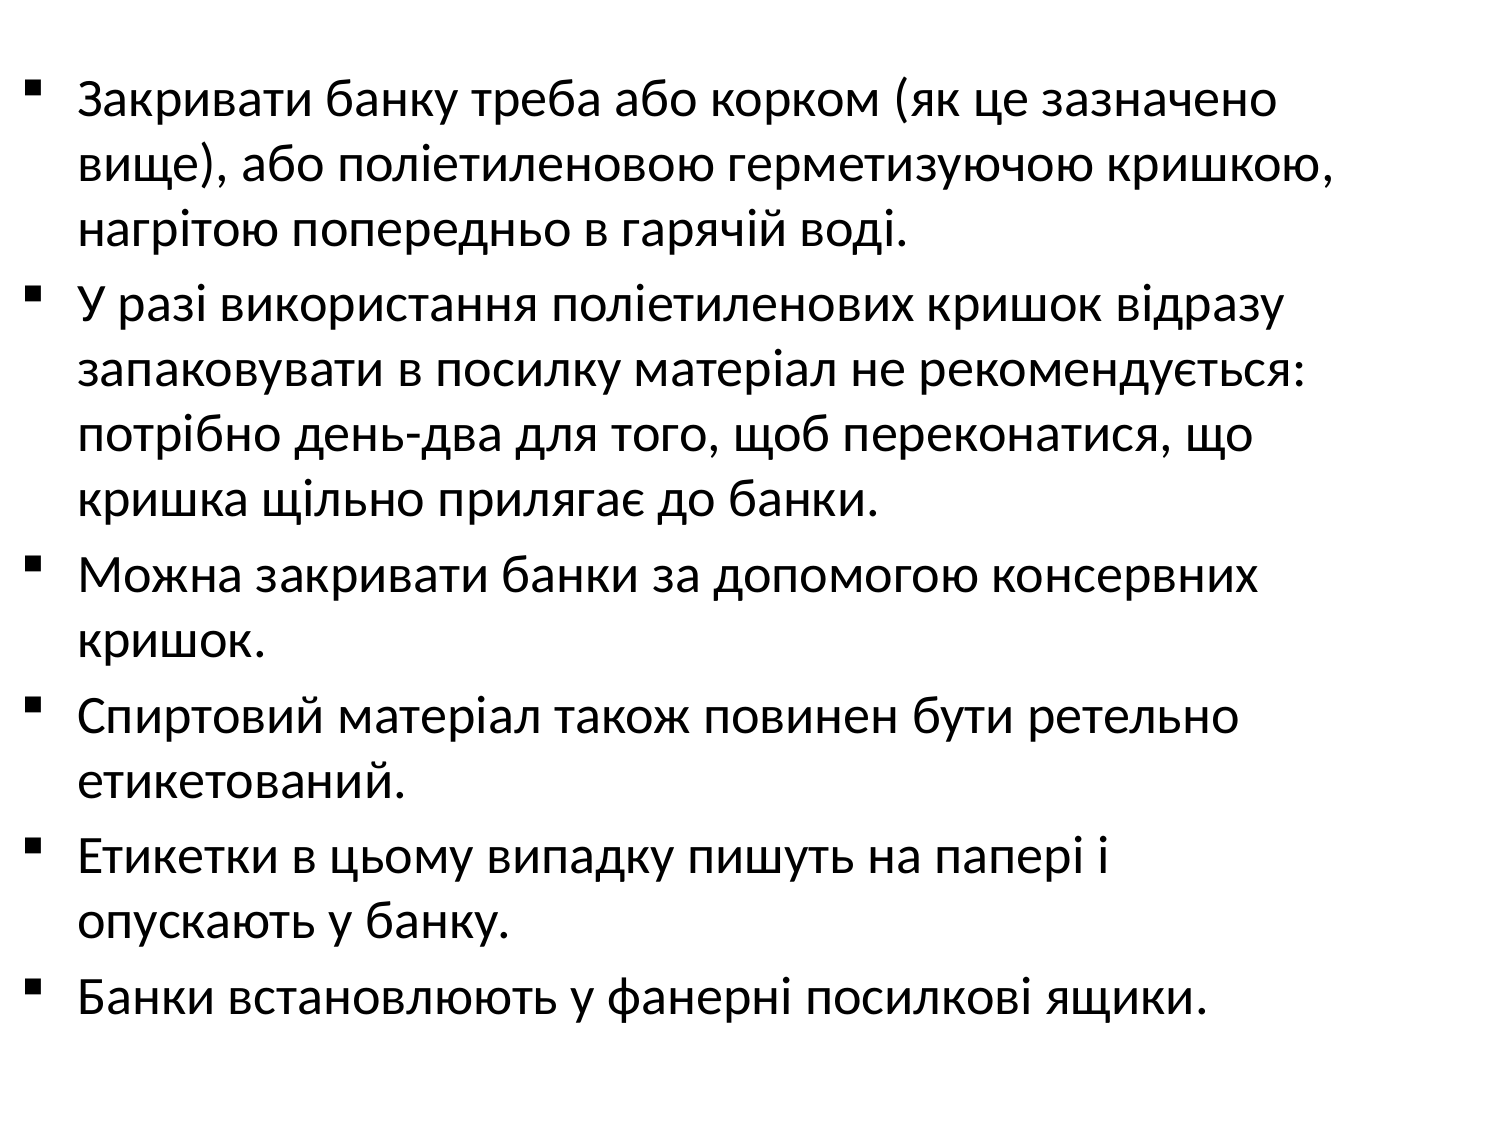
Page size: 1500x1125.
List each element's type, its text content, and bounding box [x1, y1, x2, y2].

list Закривати банку треба або корком (як це зазначено вище), або поліетиленовою герметизуючою кришкою, нагрітою попередньо в гарячій воді. У разі використання поліетиленових кришок відразу запаковувати в посилку матеріал не рекомендується: потрібно день-два для того, щоб переконатися, що кришка щільно прилягає до банки. Можна закривати банки за допомогою консервних кришок. Спиртовий матеріал також повинен бути ретельно етикетований. Етикетки в цьому випадку пишуть на папері і опускають у банку. Банки встановлюють у фанерні посилкові ящики. [5, 54, 1356, 797]
